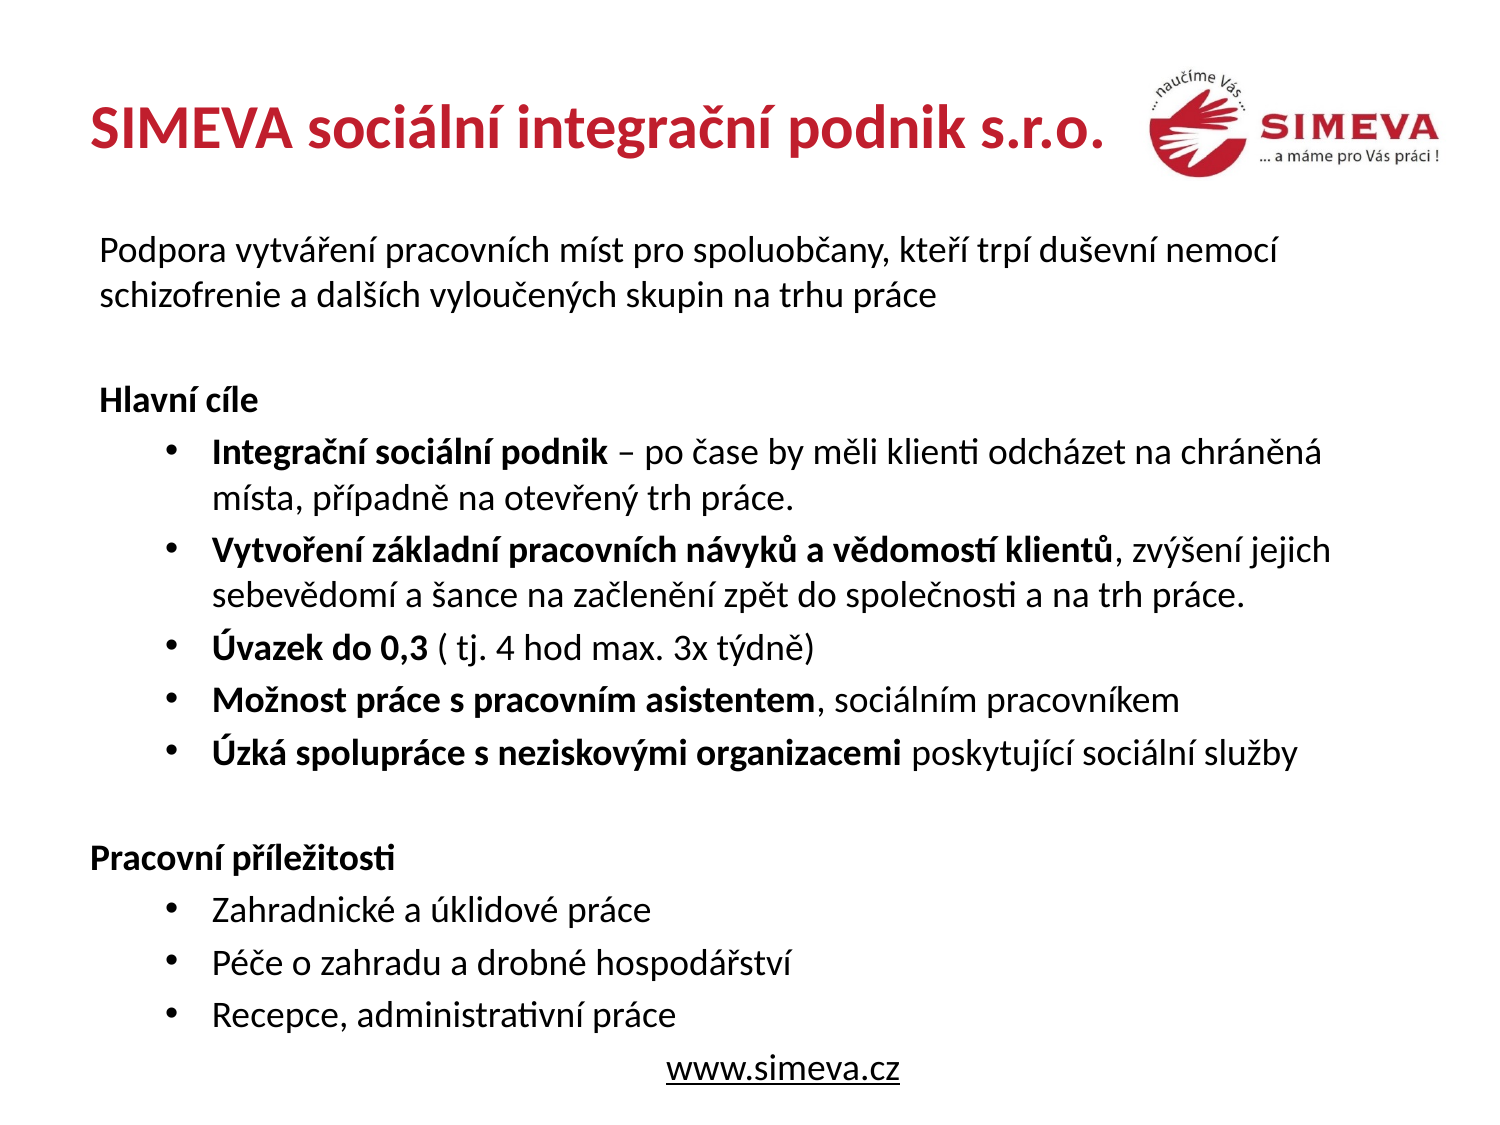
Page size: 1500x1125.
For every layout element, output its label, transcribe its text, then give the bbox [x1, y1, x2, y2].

title SIMEVA sociální integrační podnik s.r.o. [75, 29, 1458, 218]
list Podpora vytváření pracovních míst pro spoluobčany, kteří trpí duševní nemocí schizofrenie a dalších vyloučených skupin na trhu práce Hlavní cíle Integrační sociální podnik – po čase by měli klienti odcházet na chráněná místa, případně na otevřený trh práce. Vytvoření základní pracovních návyků a vědomostí klientů, zvýšení jejich sebevědomí a šance na začlenění zpět do společnosti a na trh práce. Úvazek do 0,3 ( tj. 4 hod max. 3x týdně) Možnost práce s pracovním asistentem, sociálním pracovníkem Úzká spolupráce s neziskovými organizacemi poskytující sociální služby Pracovní příležitosti Zahradnické a úklidové práce Péče o zahradu a drobné hospodářství Recepce, administrativní práce www.simeva.cz [75, 217, 1425, 1106]
picture [1139, 66, 1448, 182]
